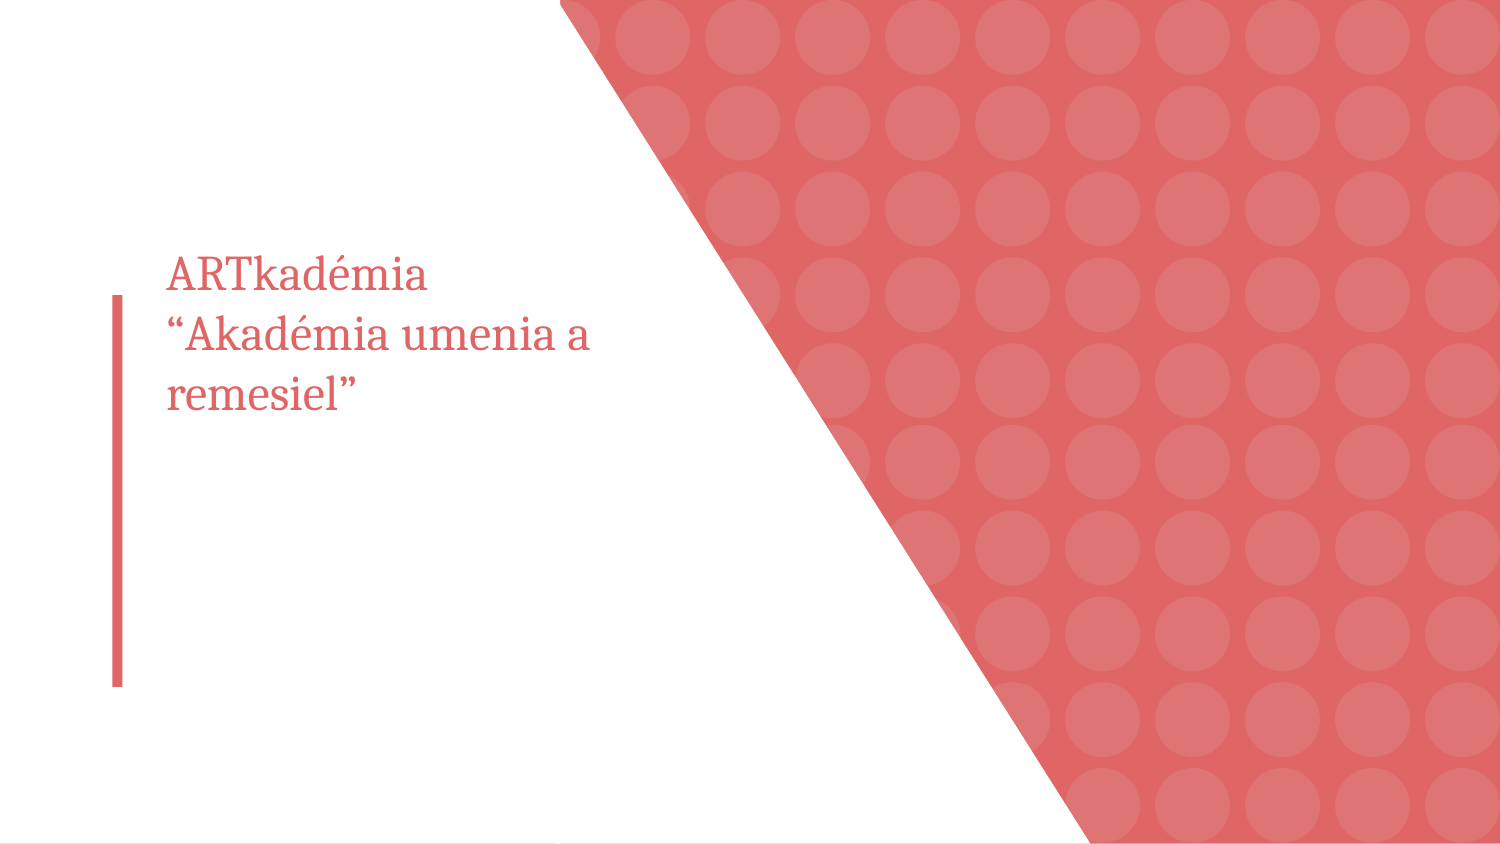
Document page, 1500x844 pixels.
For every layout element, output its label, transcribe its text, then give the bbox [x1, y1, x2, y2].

subtitle [151, 449, 968, 701]
title ARTkadémia “Akadémia umenia a remesiel” [151, 330, 785, 436]
